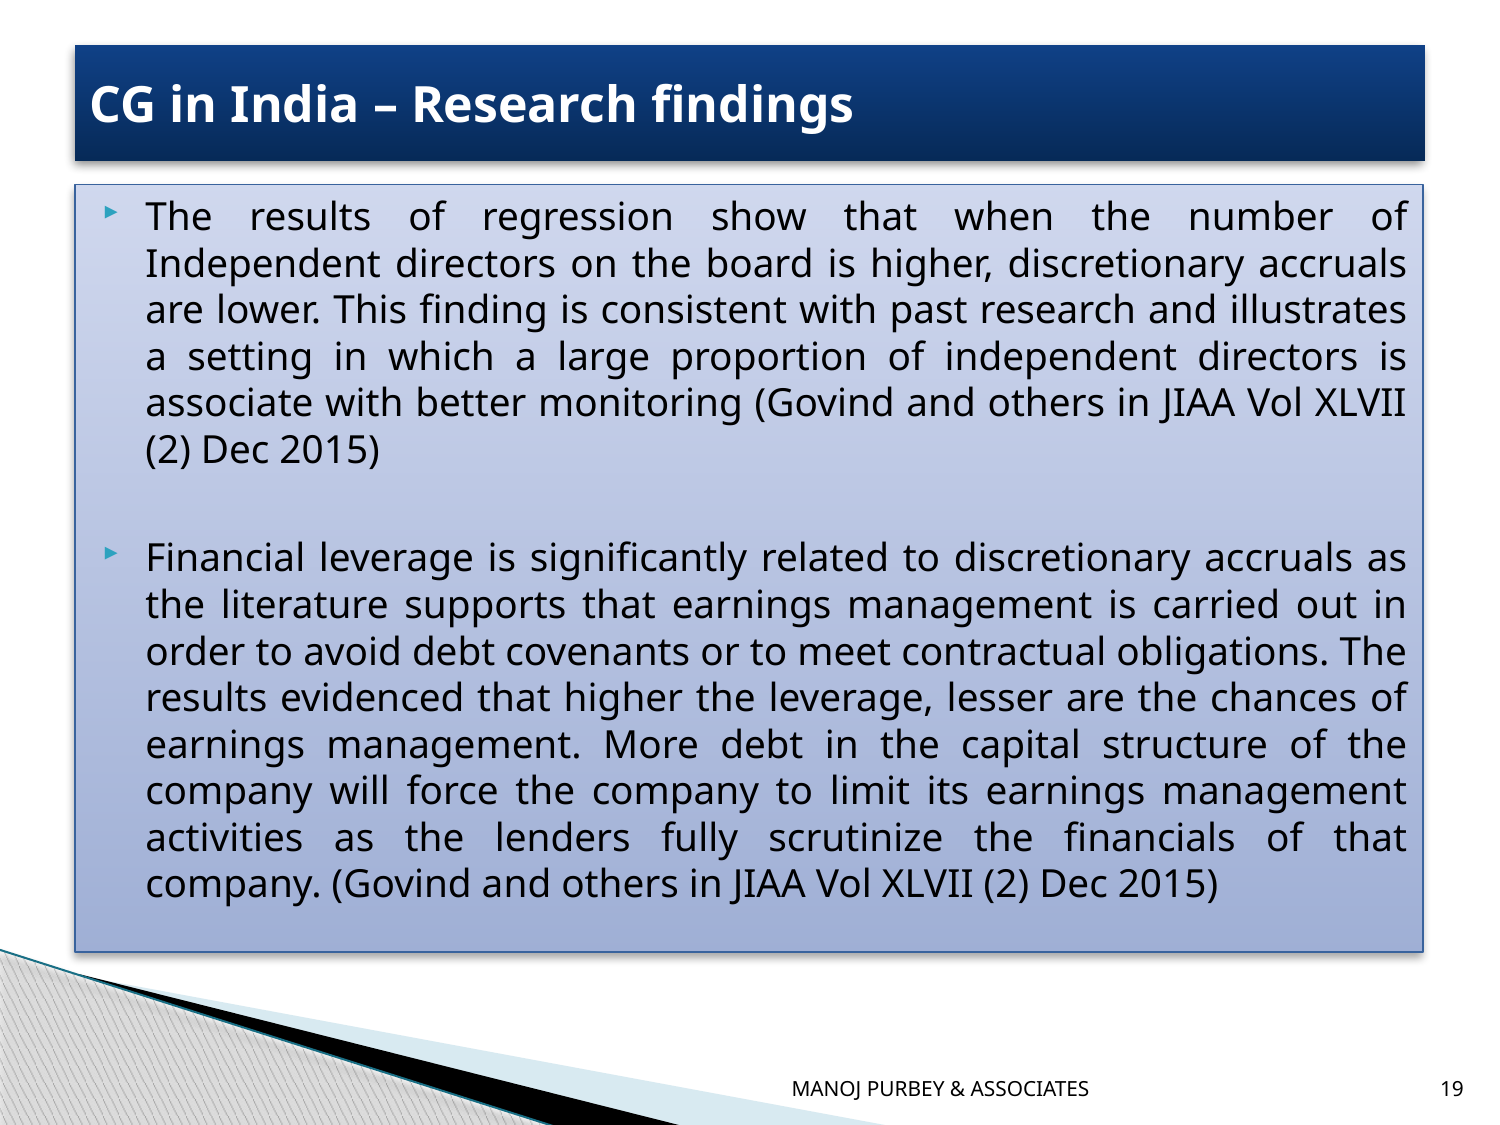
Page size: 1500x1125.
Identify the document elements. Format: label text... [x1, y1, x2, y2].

slide_number 19 [1418, 1051, 1479, 1112]
title CG in India – Research findings [75, 45, 1425, 161]
list The results of regression show that when the number of Independent directors on the board is higher, discretionary accruals are lower. This finding is consistent with past research and illustrates a setting in which a large proportion of independent directors is associate with better monitoring (Govind and others in JIAA Vol XLVII (2) Dec 2015) Financial leverage is significantly related to discretionary accruals as the literature supports that earnings management is carried out in order to avoid debt covenants or to meet contractual obligations. The results evidenced that higher the leverage, lesser are the chances of earnings management. More debt in the capital structure of the company will force the company to limit its earnings management activities as the lenders fully scrutinize the financials of that company. (Govind and others in JIAA Vol XLVII (2) Dec 2015) [74, 184, 1424, 953]
footer MANOJ PURBEY & ASSOCIATES [718, 1051, 1105, 1112]
